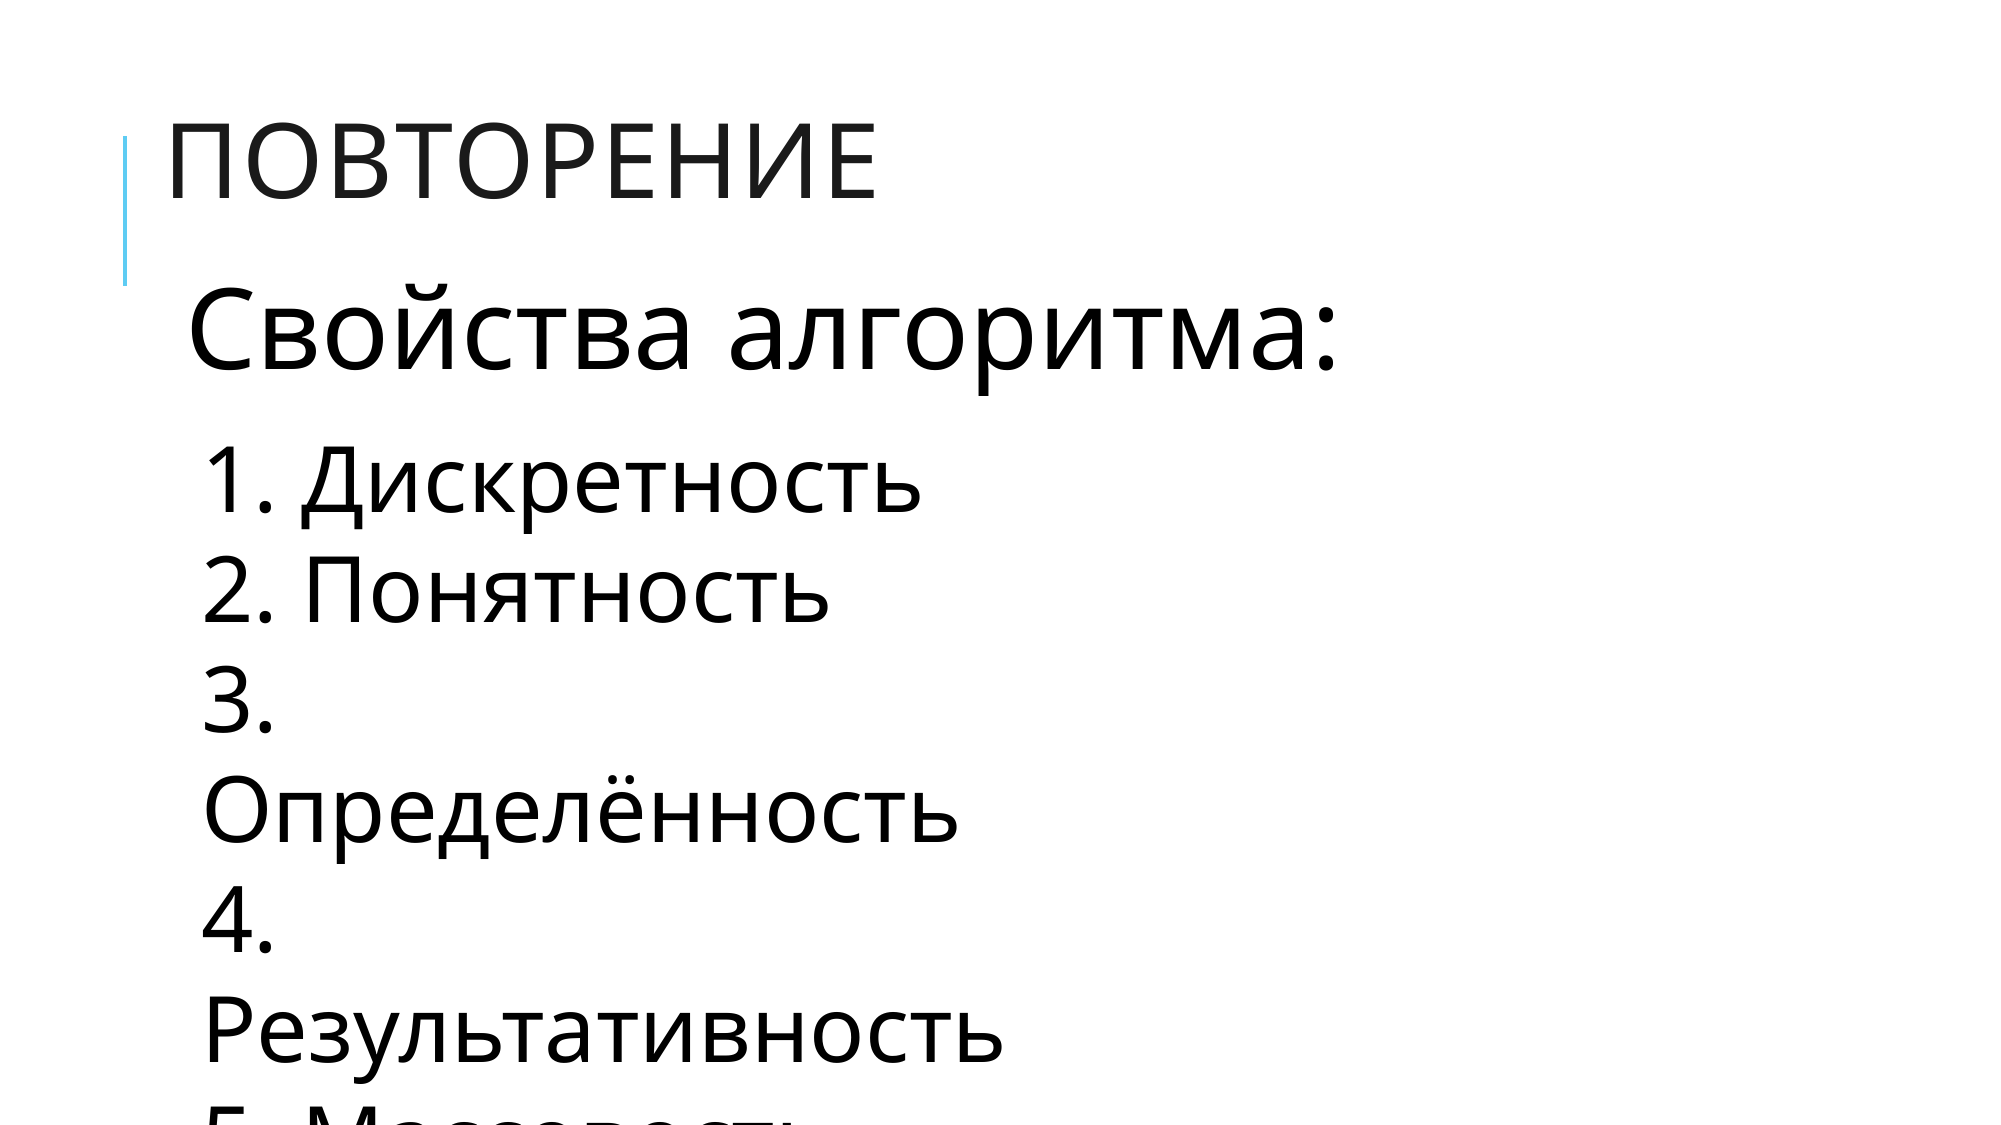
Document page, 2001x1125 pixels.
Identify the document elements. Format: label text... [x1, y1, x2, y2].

list Свойства алгоритма: [148, 265, 1744, 448]
text_box 1. Дискретность 2. Понятность 3. Определённость 4. Результативность 5. Массовость [193, 413, 1091, 898]
title Повторение [148, 46, 1744, 265]
